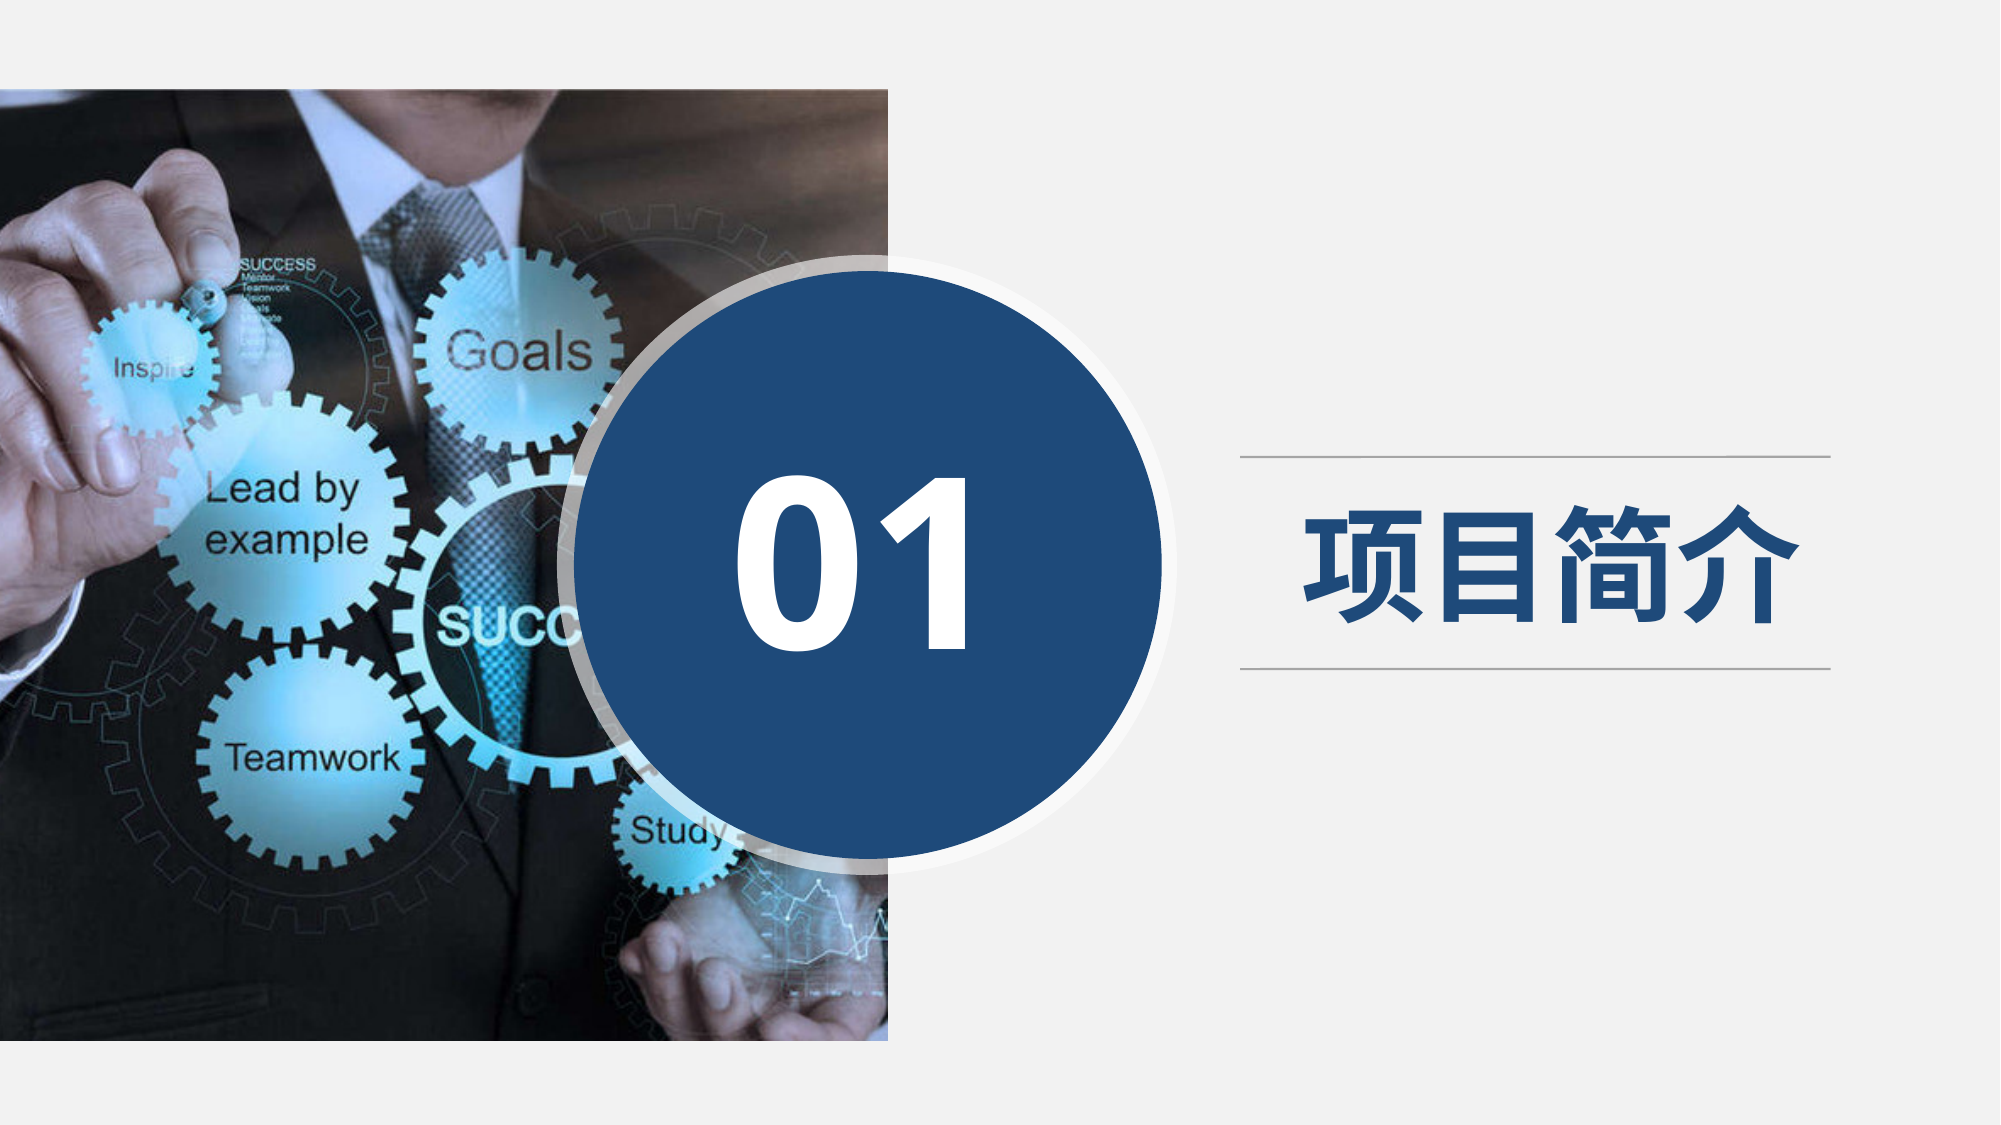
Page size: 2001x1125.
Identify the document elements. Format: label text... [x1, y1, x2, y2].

text_box [888, 270, 1163, 860]
text_box [888, 254, 1179, 876]
text_box 项目简介 [1286, 479, 1817, 645]
text_box 01 [888, 402, 1019, 706]
picture [0, 89, 888, 1041]
